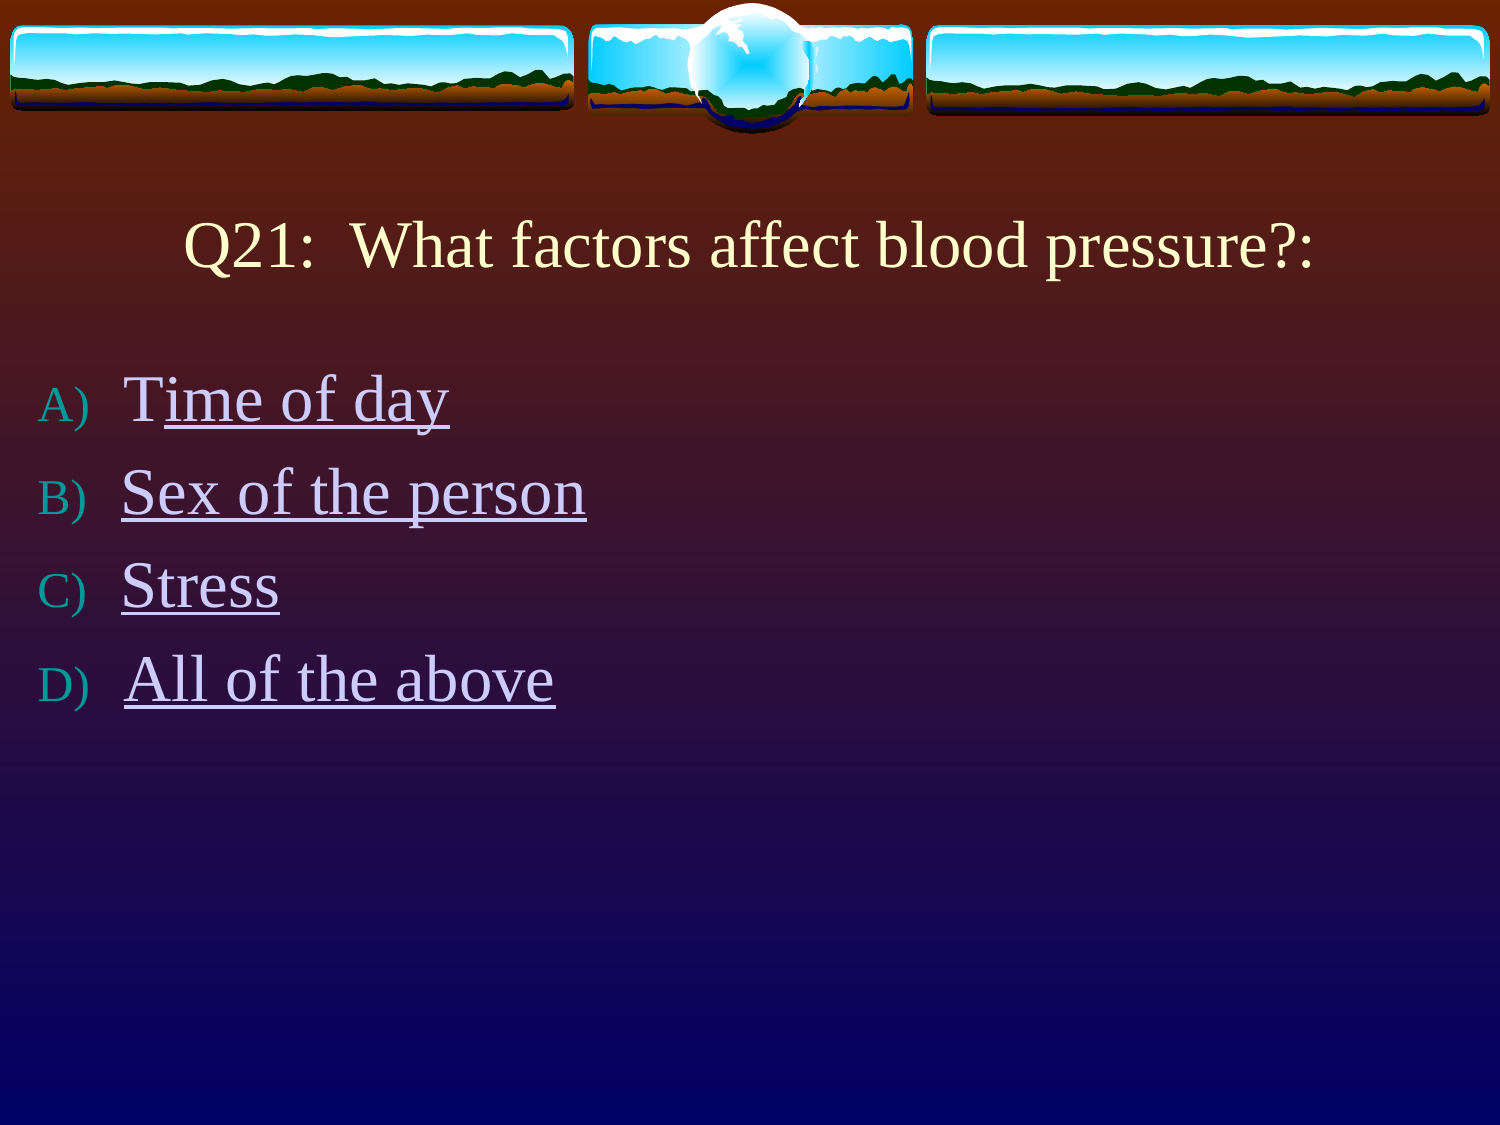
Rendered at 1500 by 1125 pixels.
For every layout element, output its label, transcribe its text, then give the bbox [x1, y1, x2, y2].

title Q21: What factors affect blood pressure?: [21, 145, 1480, 336]
list A) Time of day B) Sex of the person C) Stress D) All of the above [21, 346, 1482, 1026]
